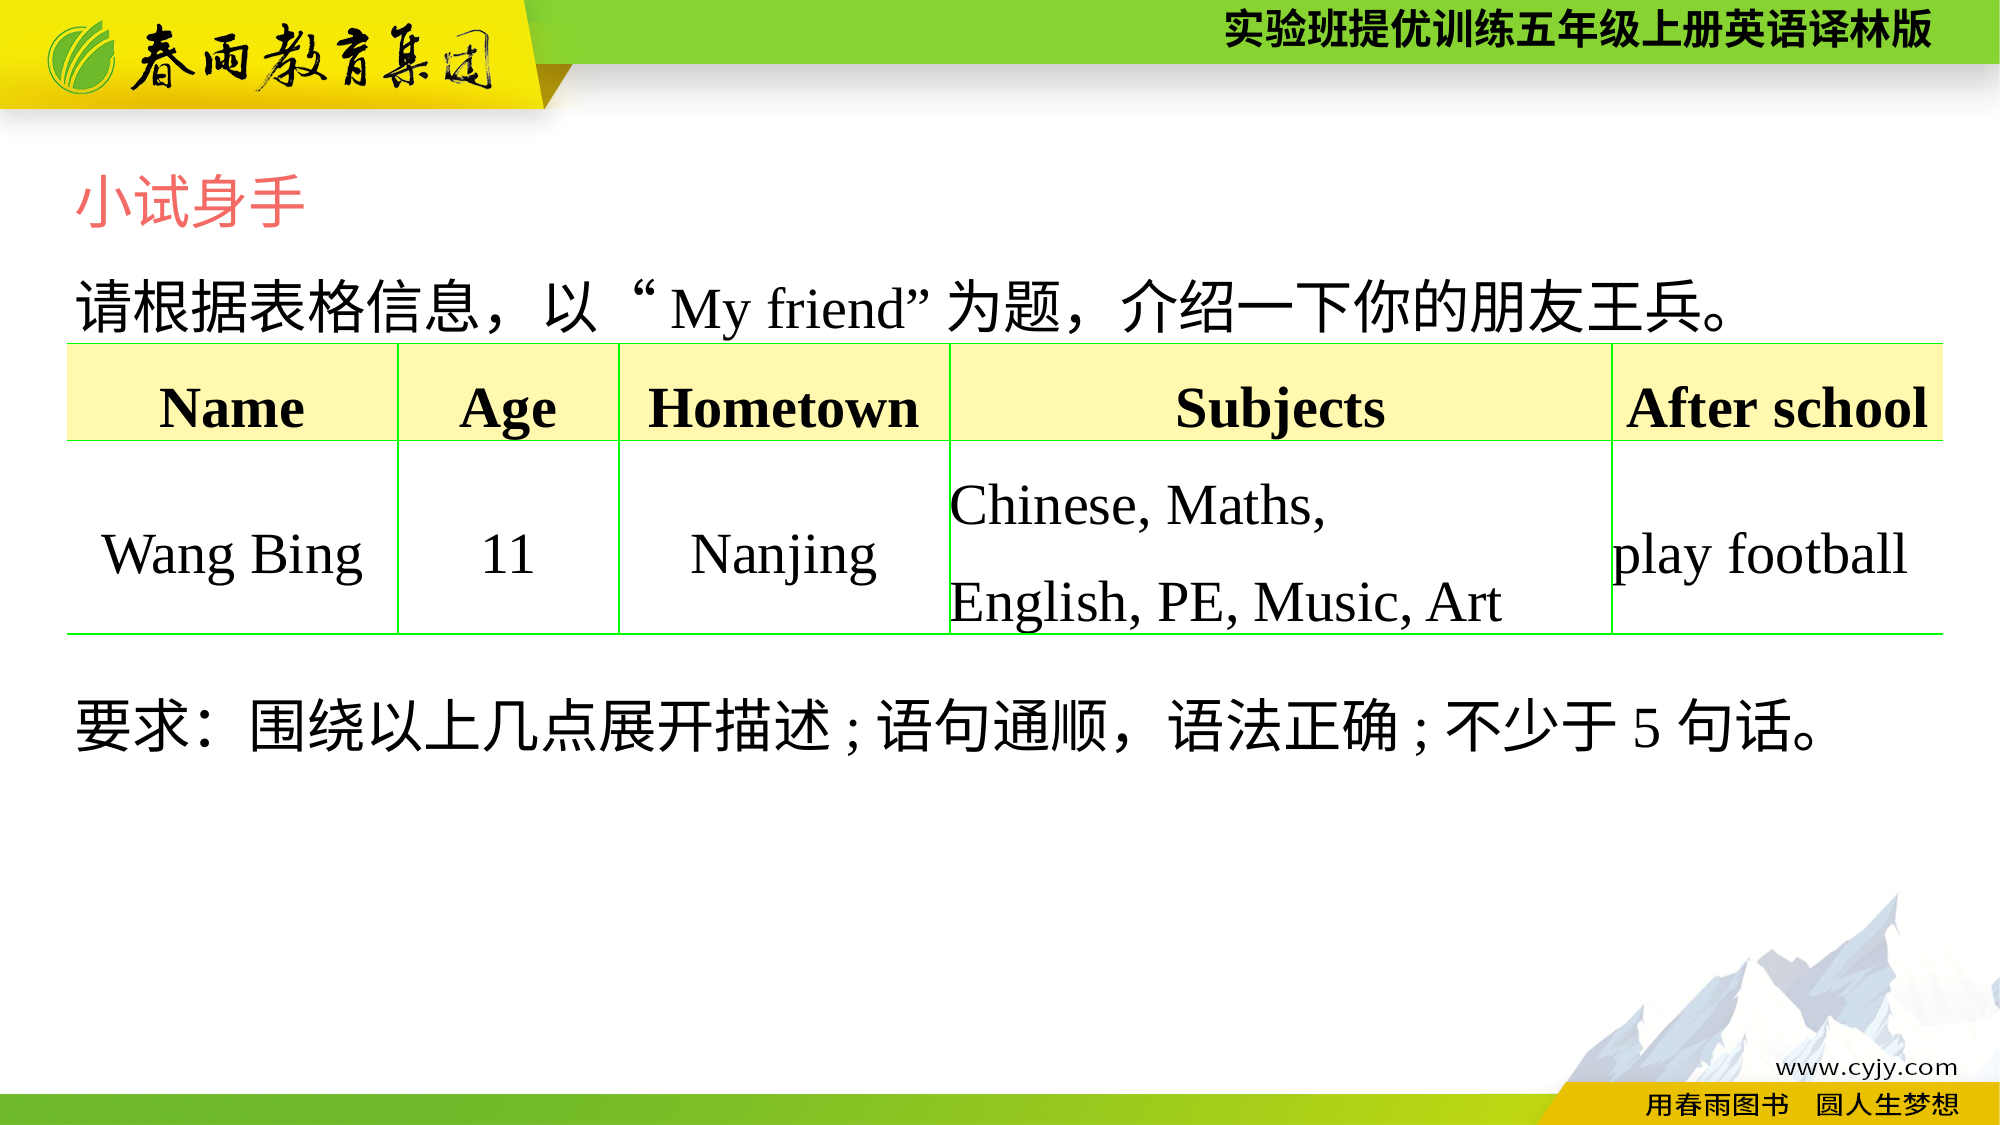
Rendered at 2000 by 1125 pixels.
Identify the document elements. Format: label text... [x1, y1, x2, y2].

table_cell 11 [399, 441, 618, 633]
list 小试身手 请根据表格信息，以“My friend”为题，介绍一下你的朋友王兵。 要求：围绕以上几点展开描述;语句通顺，语法正确;不少于5句话。 [59, 122, 1944, 774]
table_header After school [1613, 344, 1943, 440]
table_header Name [67, 344, 397, 440]
table_header Age [399, 344, 618, 440]
picture [0, 0, 2000, 1125]
table_cell Wang Bing [67, 441, 397, 633]
table_cell Nanjing [620, 441, 949, 633]
table_header Subjects [951, 344, 1611, 440]
table_cell Chinese, Maths, English, PE, Music, Art [951, 441, 1611, 633]
table_header Hometown [620, 344, 949, 440]
table_cell play football [1613, 441, 1943, 633]
